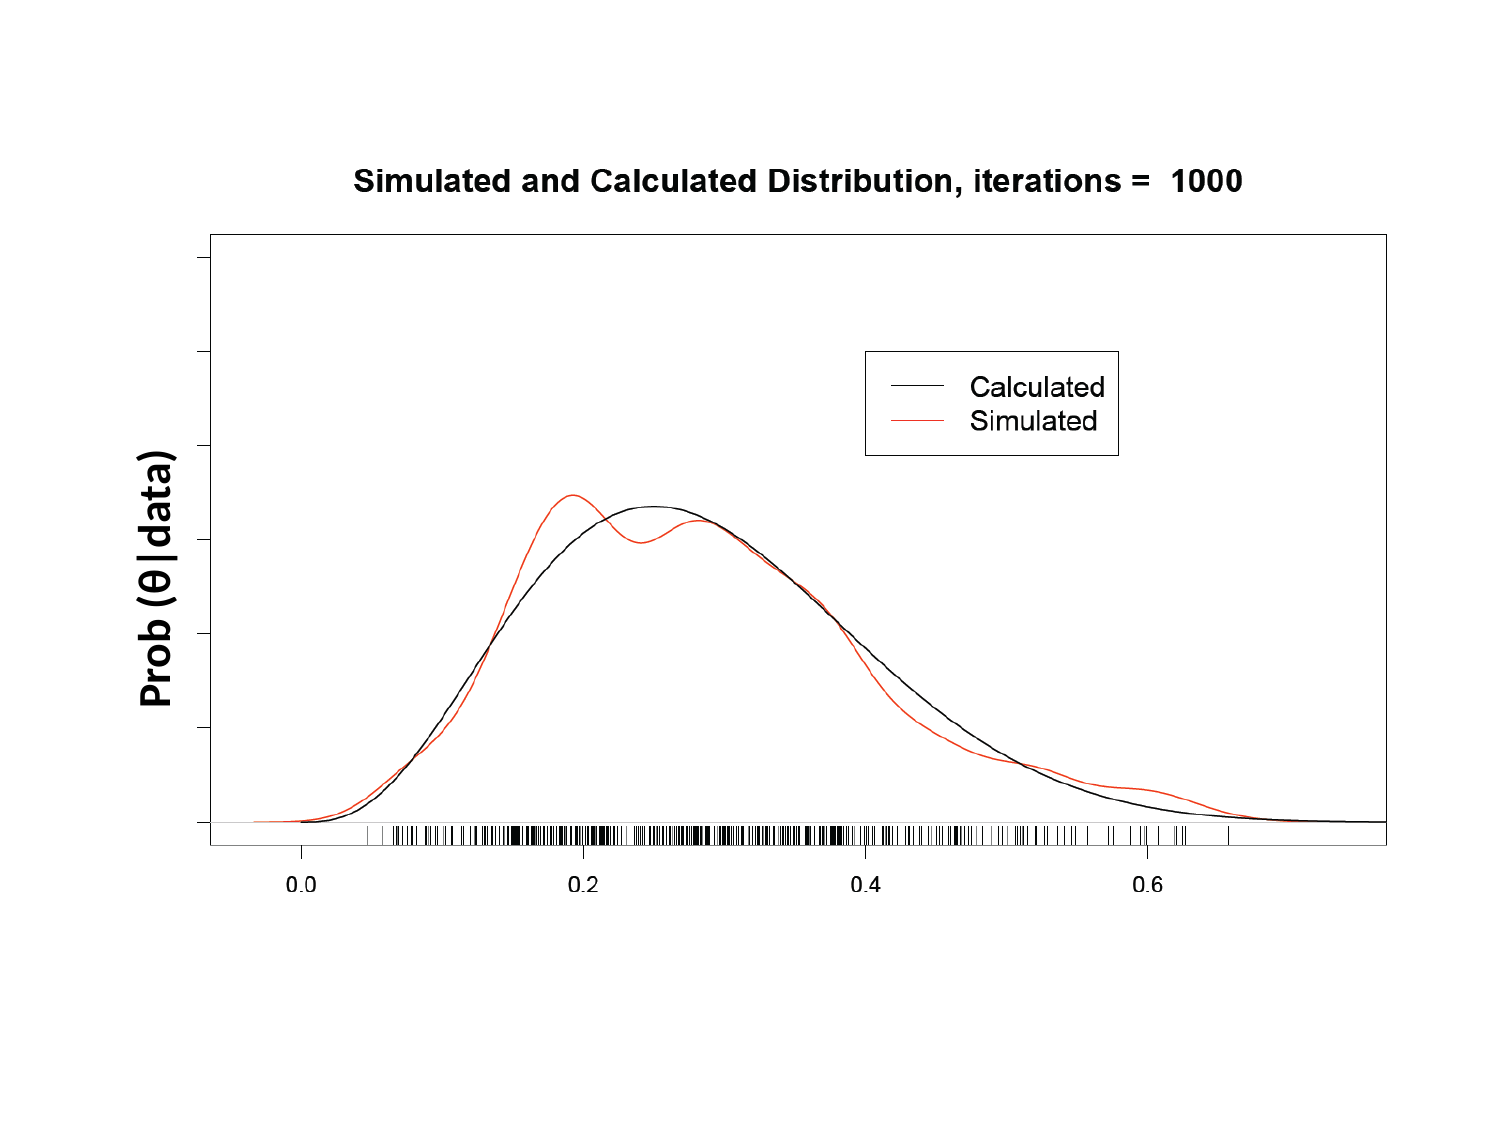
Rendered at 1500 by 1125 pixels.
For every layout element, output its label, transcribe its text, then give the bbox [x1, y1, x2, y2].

picture [187, 124, 1388, 923]
text_box Prob (θ|data) [116, 434, 182, 724]
